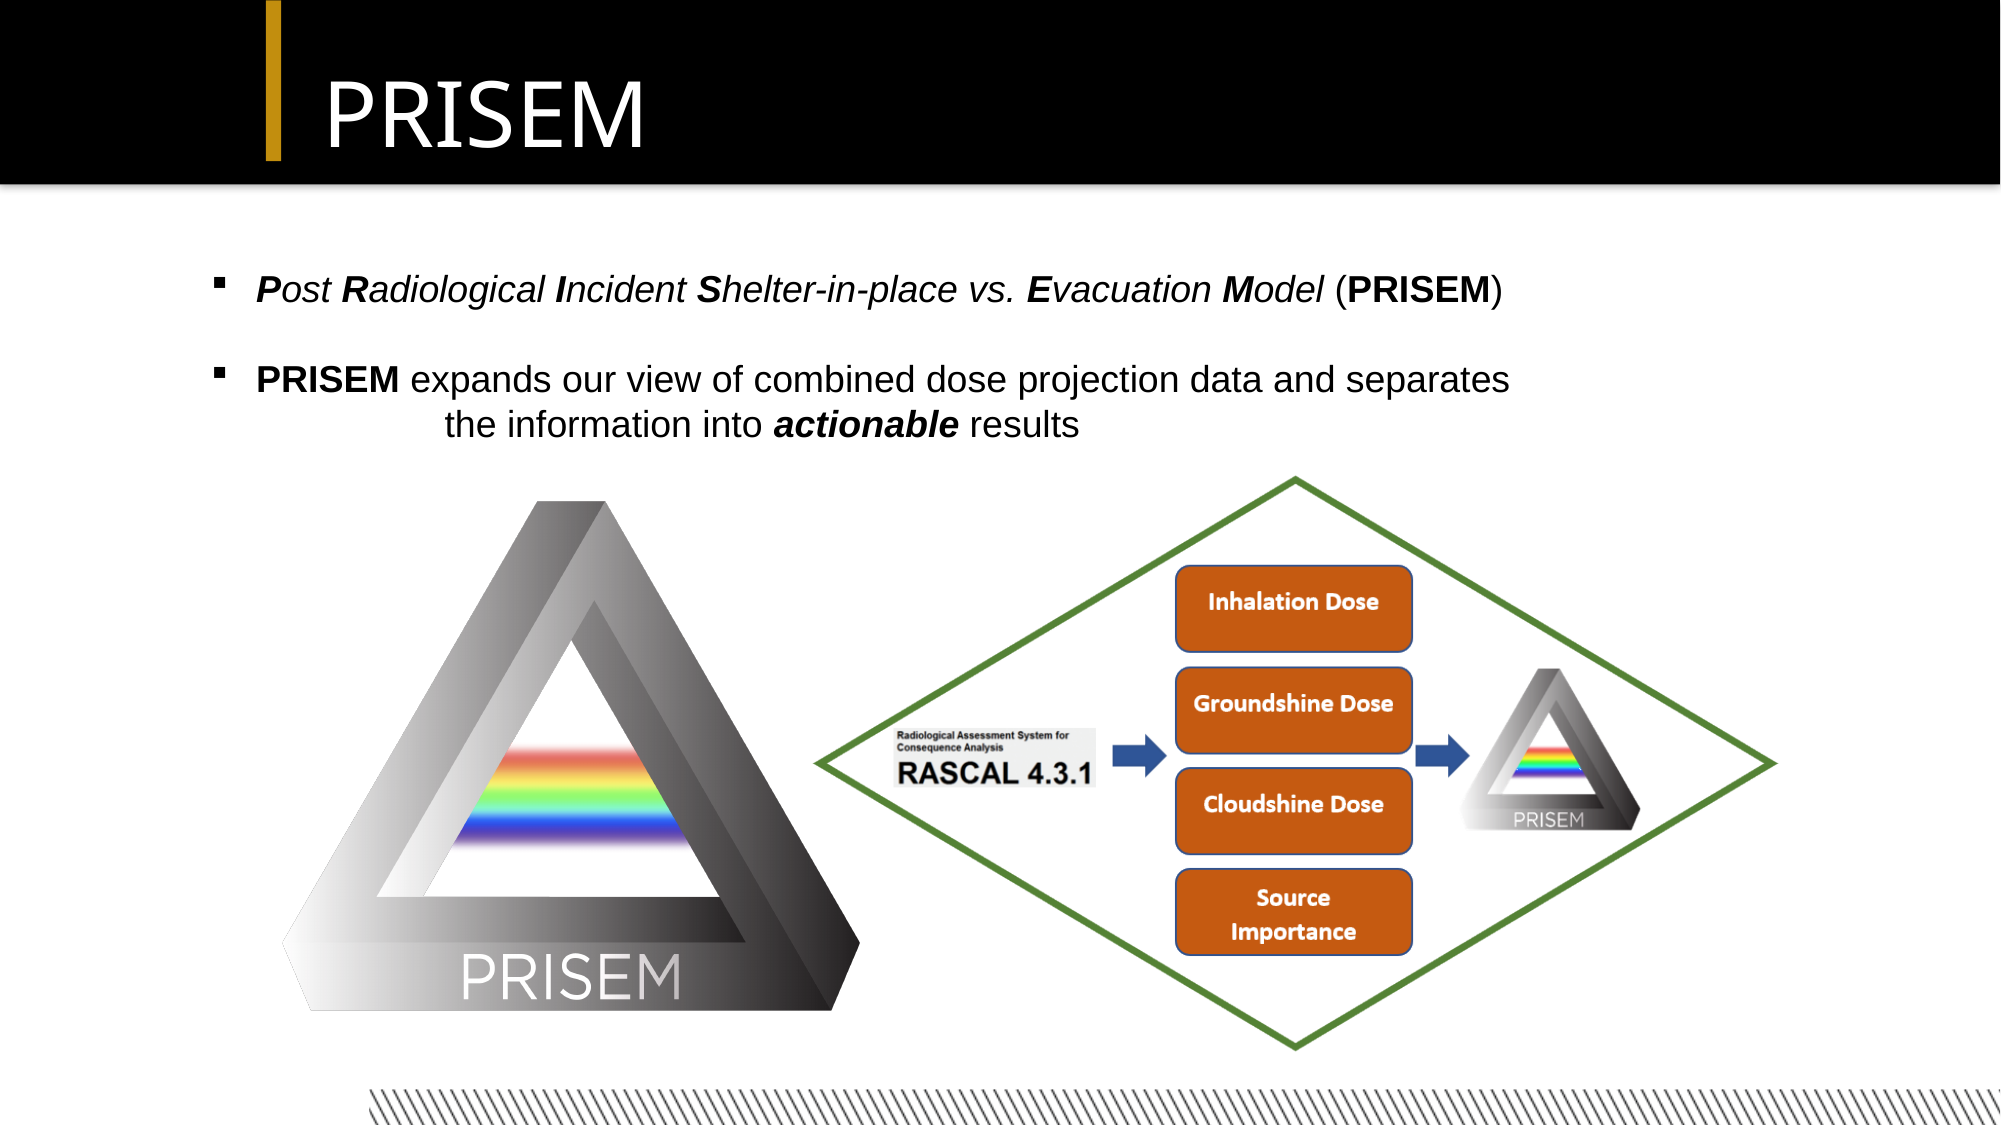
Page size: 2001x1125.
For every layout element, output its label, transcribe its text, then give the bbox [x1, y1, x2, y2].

picture [281, 434, 1789, 1058]
title PRISEM [322, 56, 1717, 142]
list Post Radiological Incident Shelter-in-place vs. Evacuation Model (PRISEM) PRISEM expands our view of combined dose projection data and separates the information into actionable results [211, 265, 1908, 825]
